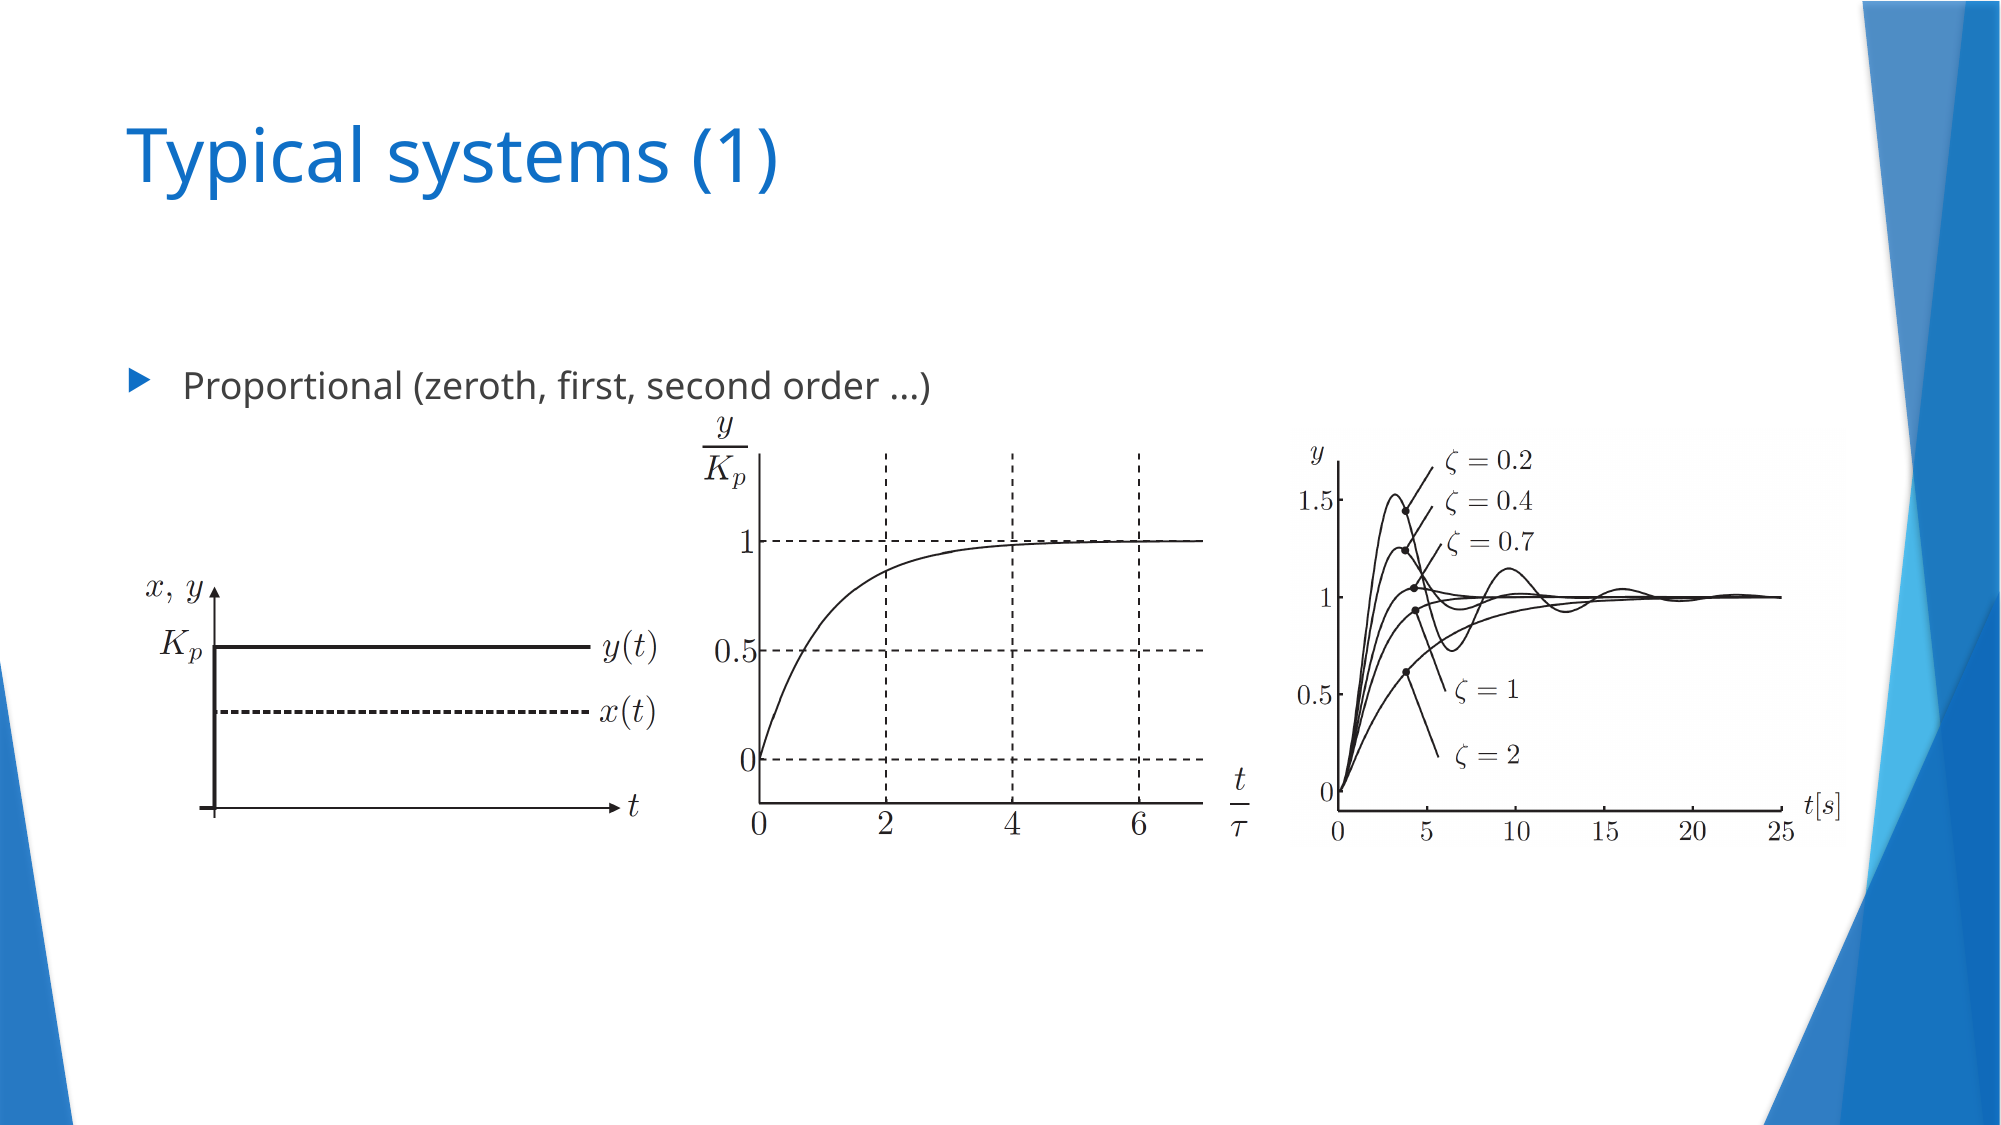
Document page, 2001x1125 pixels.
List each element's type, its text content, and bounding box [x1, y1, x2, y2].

picture [1289, 428, 1846, 848]
list Proportional (zeroth, first, second order ...) [111, 354, 1522, 992]
picture [136, 561, 666, 836]
title Typical systems (1) [111, 99, 1522, 317]
picture [691, 404, 1264, 848]
